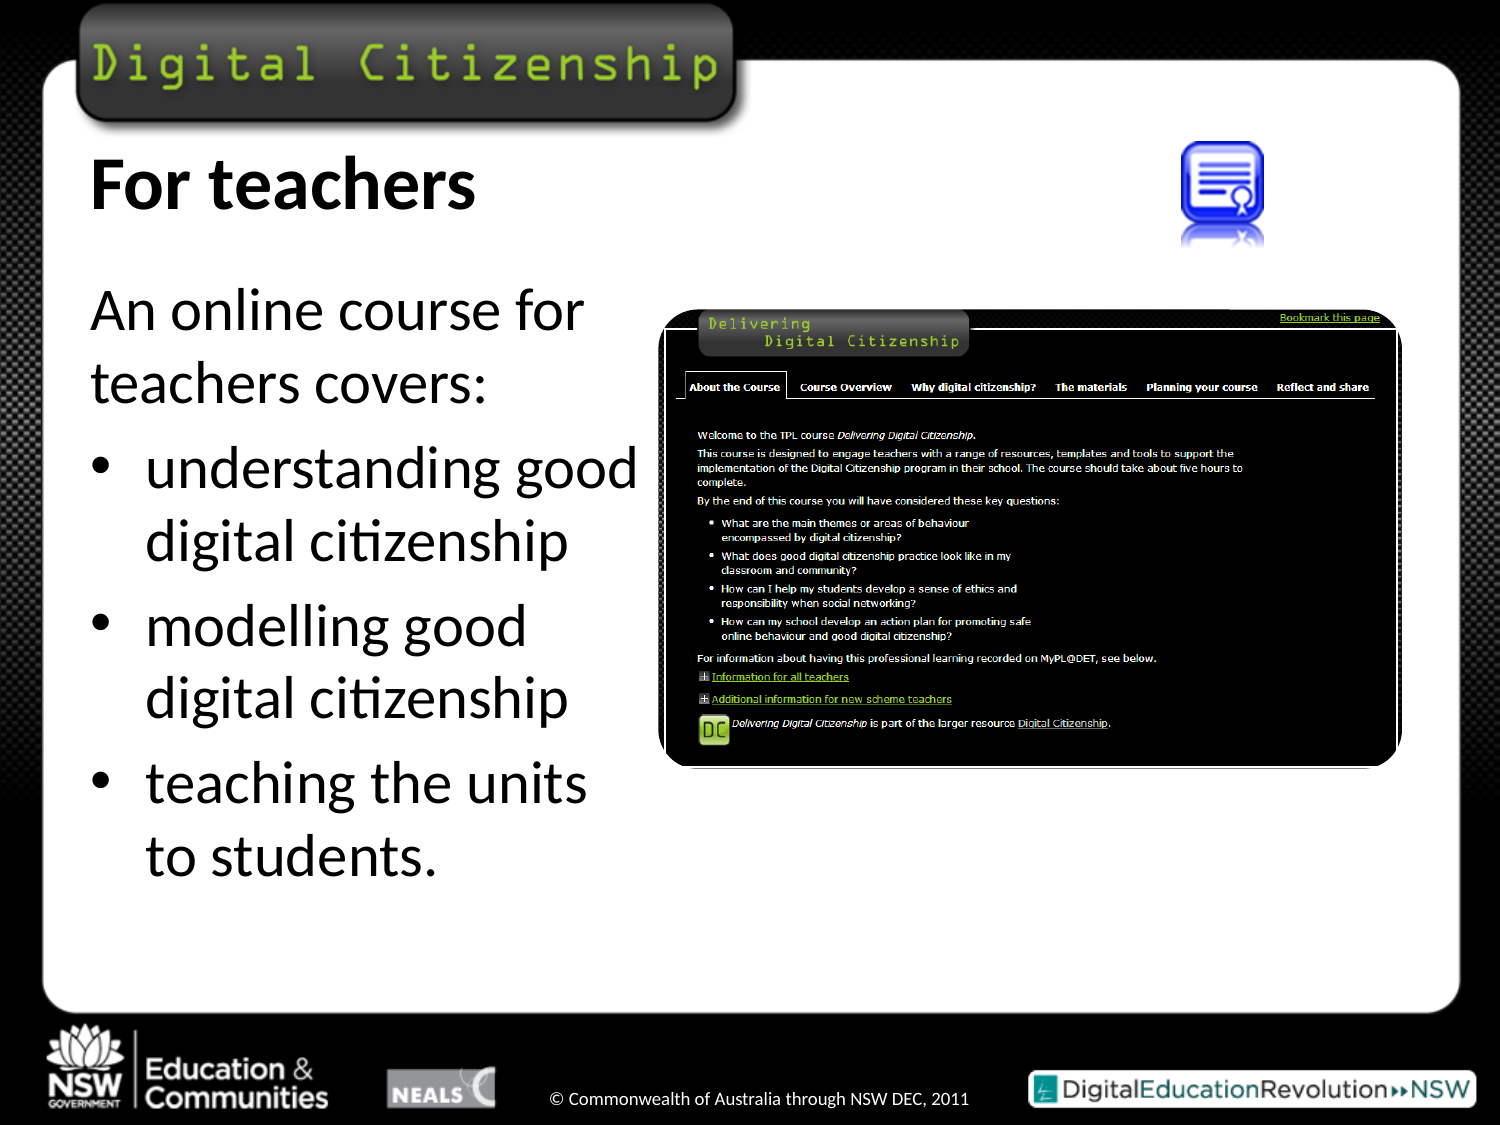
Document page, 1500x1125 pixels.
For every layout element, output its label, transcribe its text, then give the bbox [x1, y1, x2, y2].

picture [0, 0, 1500, 1125]
title For teachers [75, 126, 1425, 233]
list An online course for teachers covers: understanding good digital citizenship modelling good digital citizenship teaching the units to students. [75, 262, 659, 971]
